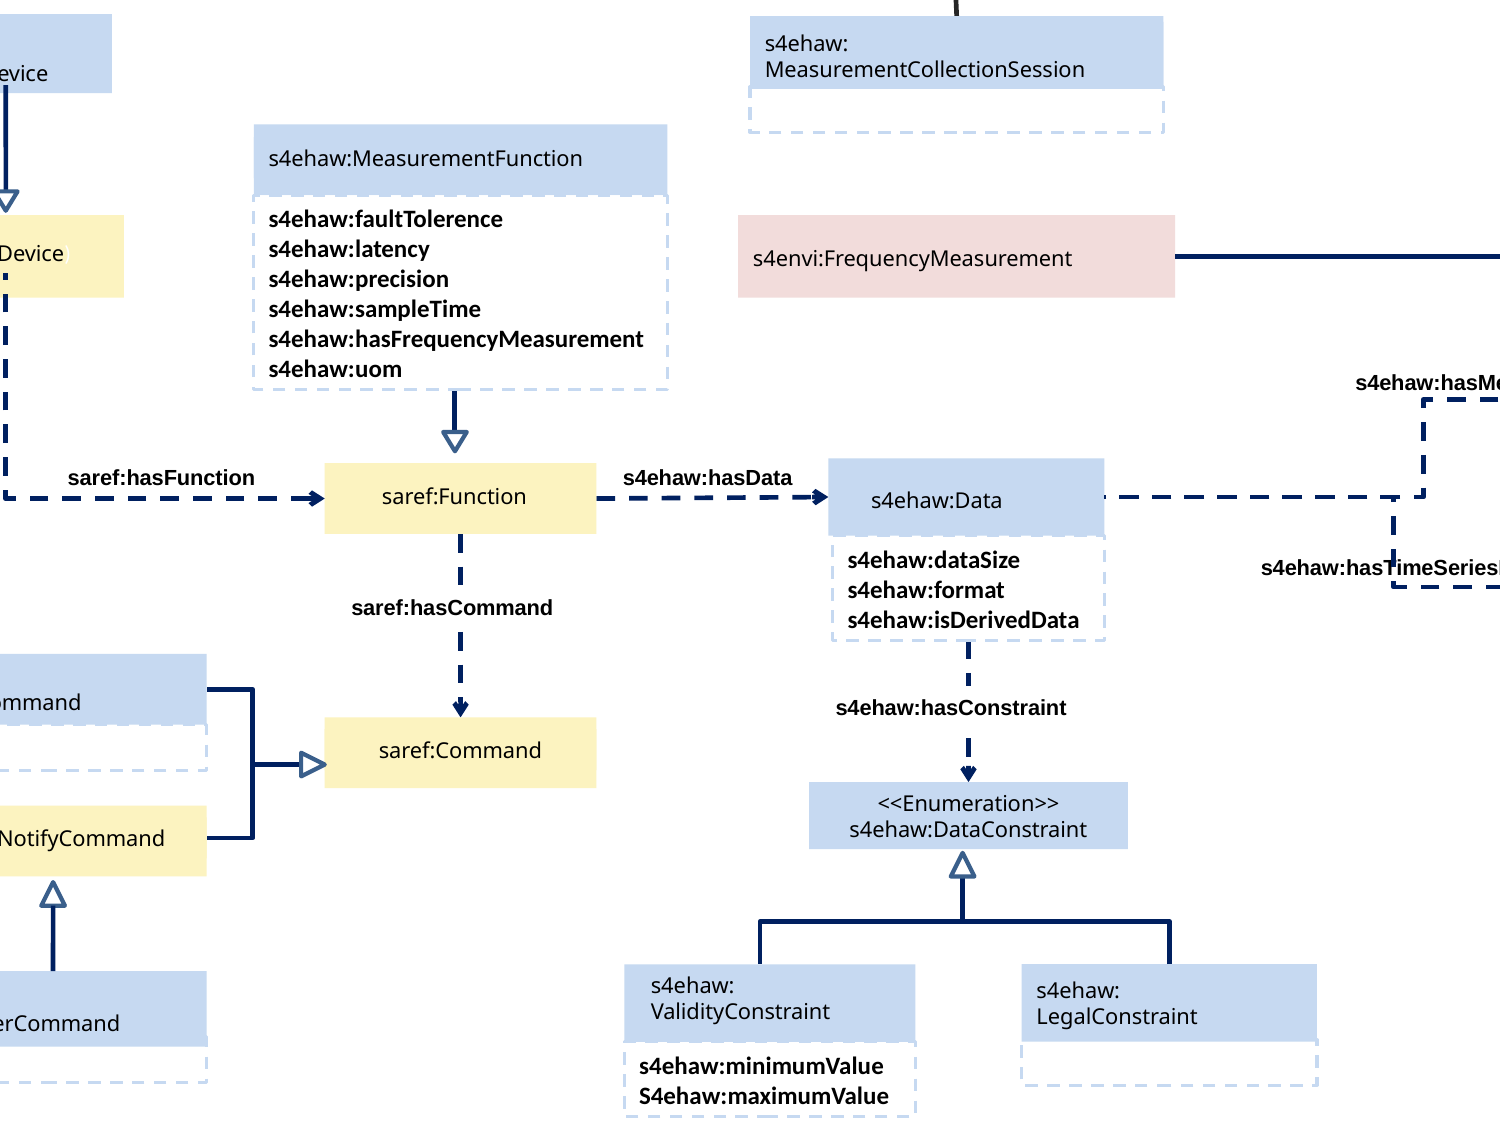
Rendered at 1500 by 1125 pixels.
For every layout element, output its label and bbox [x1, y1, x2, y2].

text_box [0, 0, 1500, 1118]
